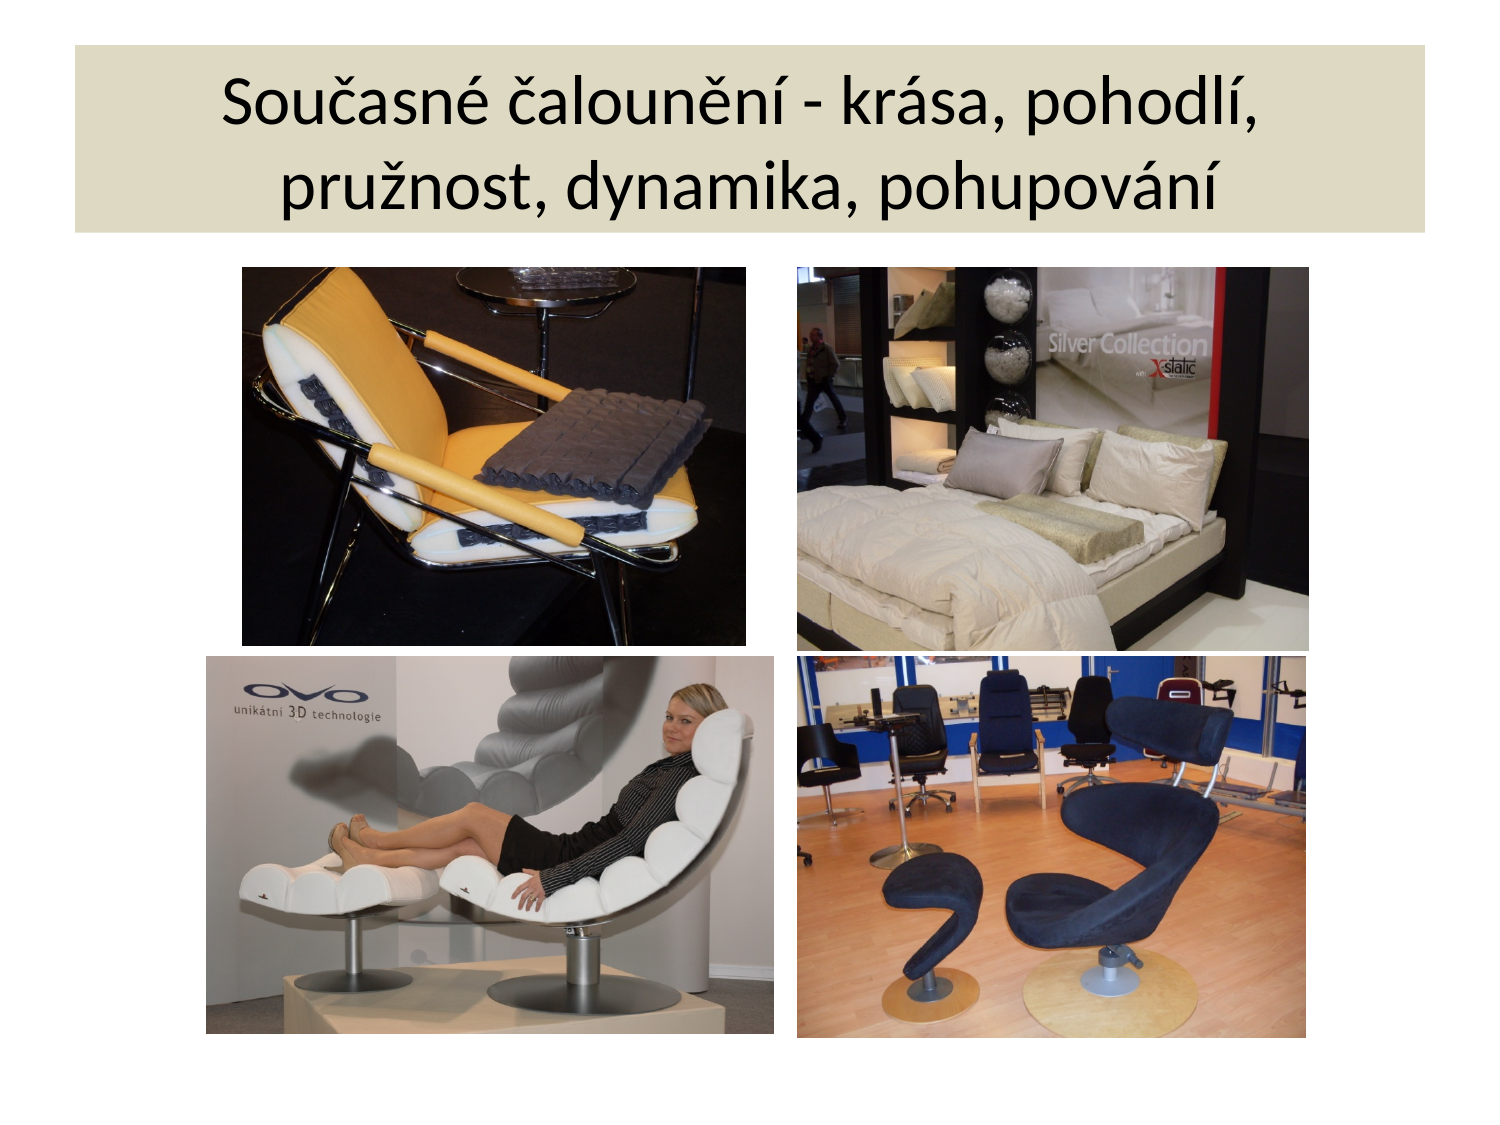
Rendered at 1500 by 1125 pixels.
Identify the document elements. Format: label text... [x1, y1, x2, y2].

picture [206, 656, 774, 1034]
picture [796, 656, 1306, 1039]
title Současné čalounění - krása, pohodlí, pružnost, dynamika, pohupování [75, 45, 1425, 233]
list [796, 266, 1309, 651]
picture [241, 266, 747, 646]
